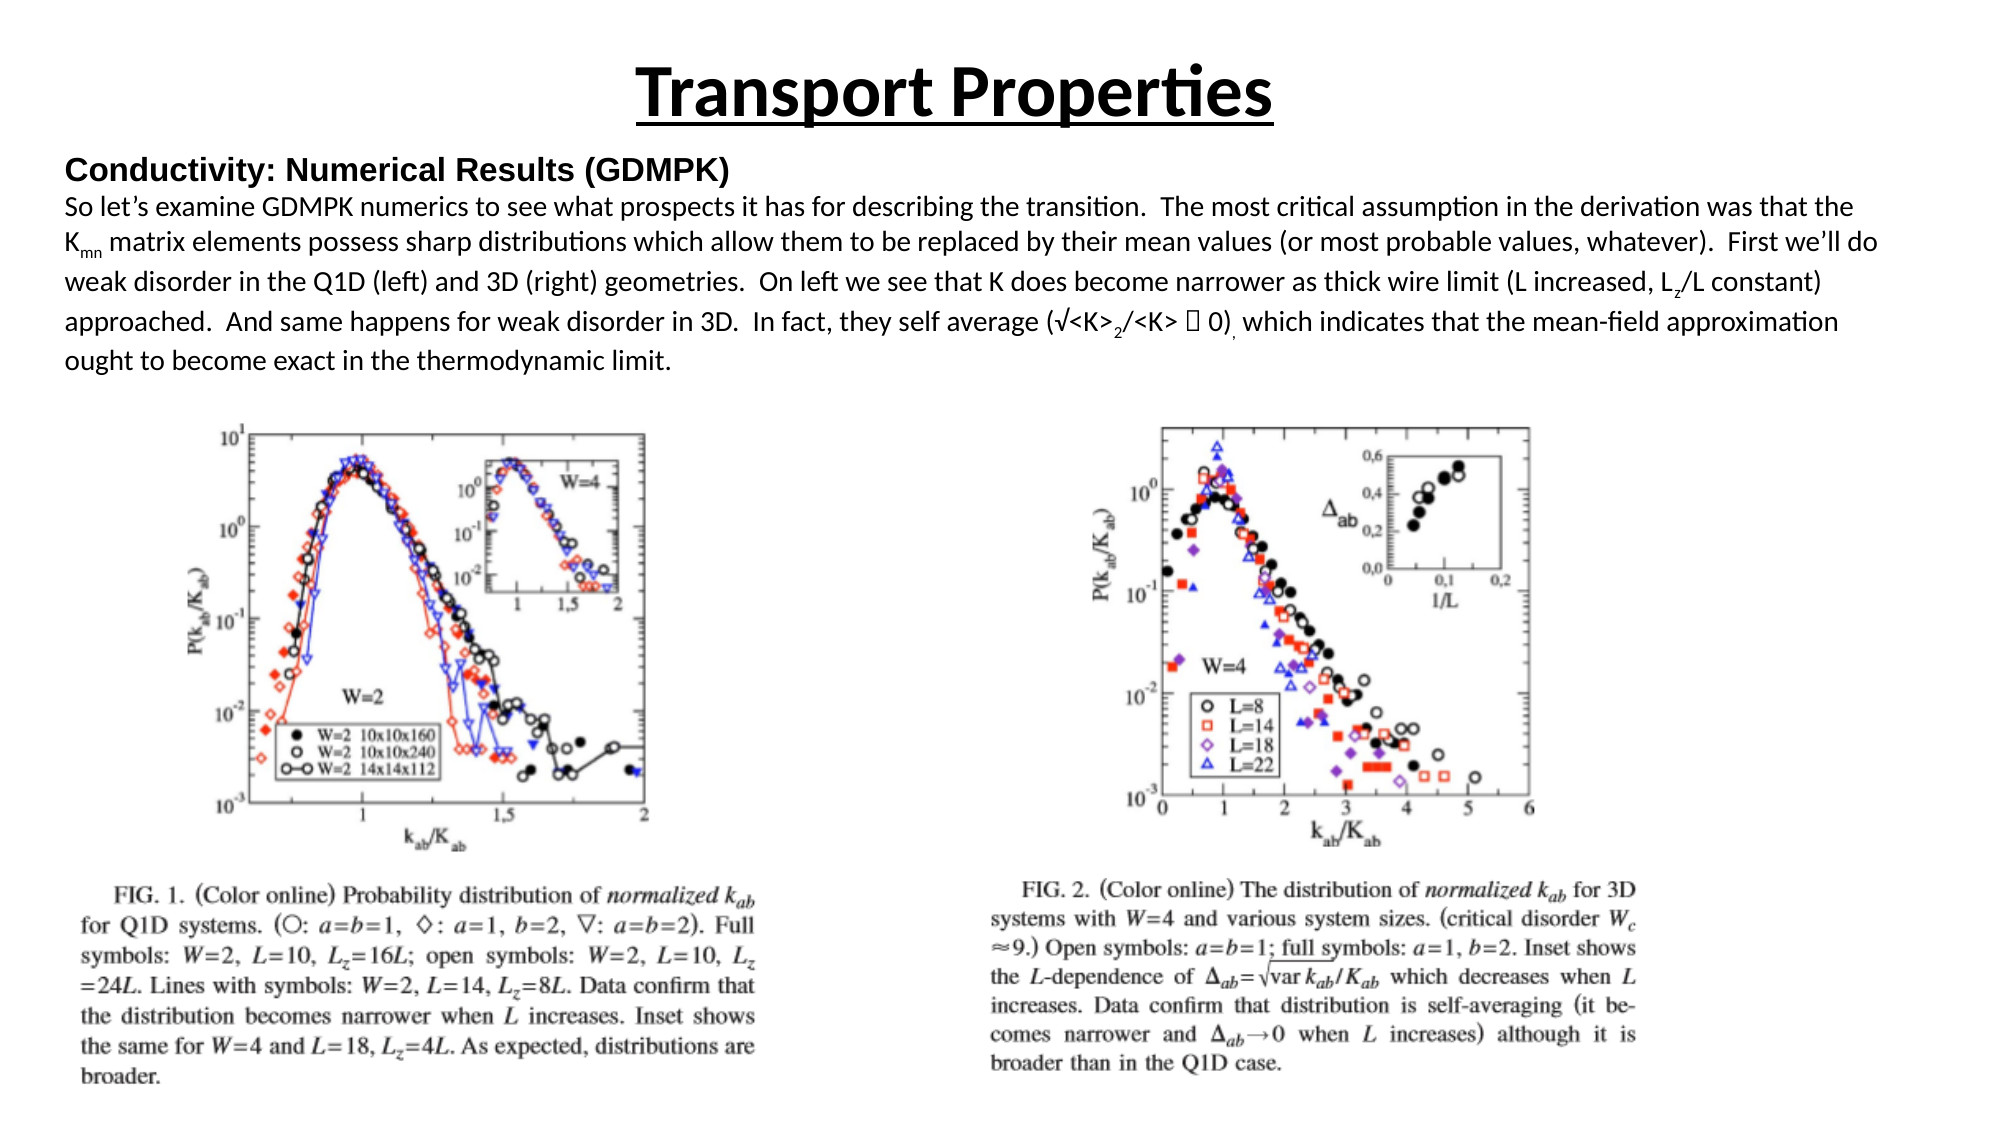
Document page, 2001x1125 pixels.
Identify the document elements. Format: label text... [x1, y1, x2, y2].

text_box Conductivity: Numerical Results (GDMPK) So let’s examine GDMPK numerics to see what prospects it has for describing the transition. The most critical assumption in the derivation was that the Kmn matrix elements possess sharp distributions which allow them to be replaced by their mean values (or most probable values, whatever). First we’ll do weak disorder in the Q1D (left) and 3D (right) geometries. On left we see that K does become narrower as thick wire limit (L increased, Lz/L constant) approached. And same happens for weak disorder in 3D. In fact, they self average (√<K>2/<K>  0), which indicates that the mean-field approximation ought to become exact in the thermodynamic limit. [49, 140, 1896, 385]
title Transport Properties [586, 38, 1324, 140]
picture [962, 410, 1667, 1093]
picture [71, 399, 777, 1117]
